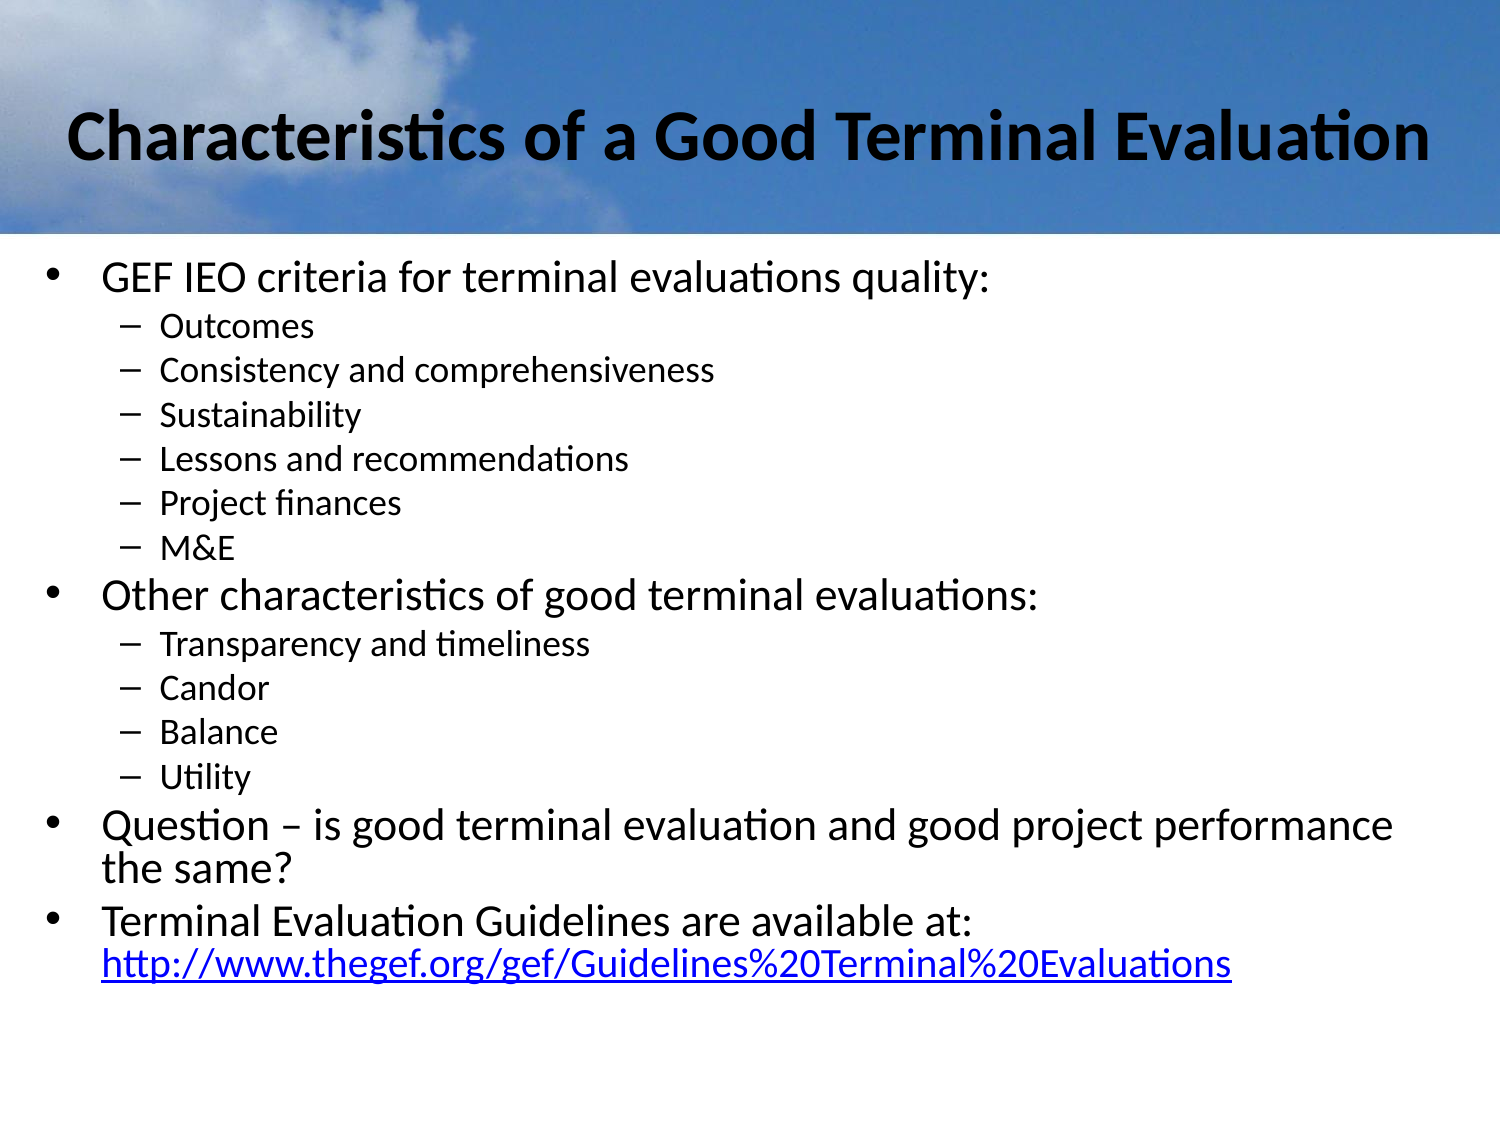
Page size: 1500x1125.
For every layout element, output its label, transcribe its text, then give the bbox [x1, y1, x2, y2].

title Characteristics of a Good Terminal Evaluation [36, 36, 1463, 226]
list GEF IEO criteria for terminal evaluations quality: Outcomes Consistency and comprehensiveness Sustainability Lessons and recommendations Project finances M&E Other characteristics of good terminal evaluations: Transparency and timeliness Candor Balance Utility Question – is good terminal evaluation and good project performance the same? Terminal Evaluation Guidelines are available at: http://www.thegef.org/gef/Guidelines%20Terminal%20Evaluations [36, 249, 1463, 1051]
picture [0, 0, 1500, 1125]
